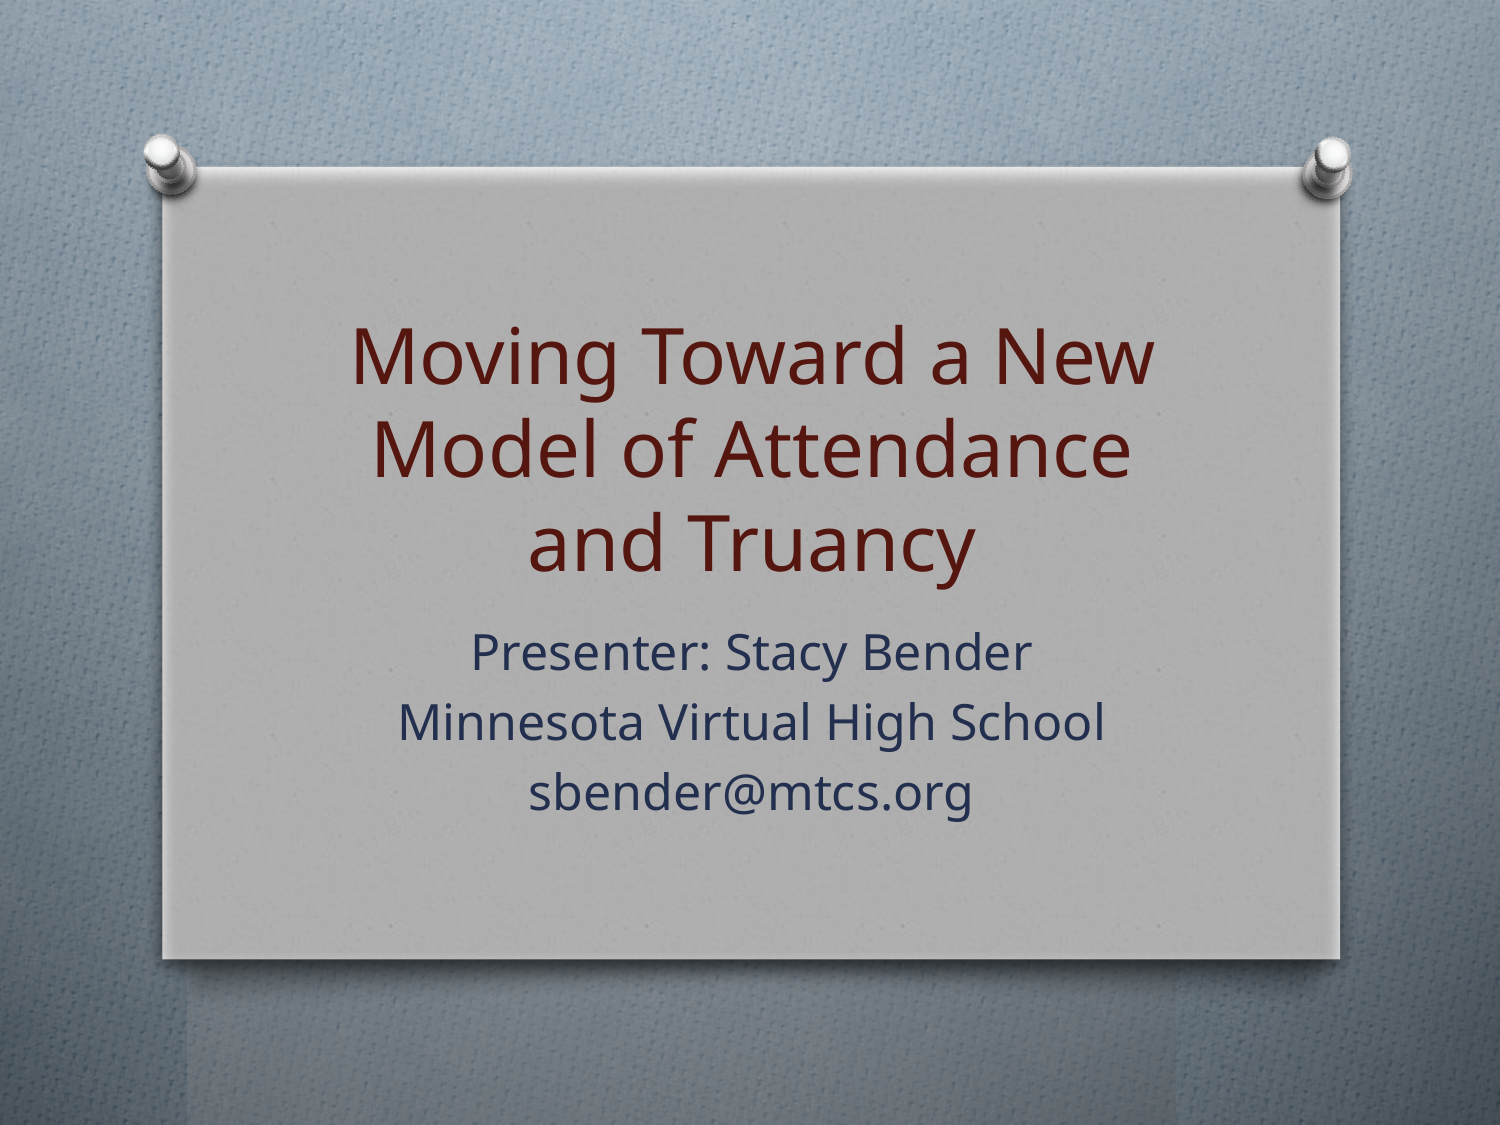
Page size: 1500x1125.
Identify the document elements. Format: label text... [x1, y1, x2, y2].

title Moving Toward a New Model of Attendance and Truancy [283, 294, 1223, 595]
picture [1274, 109, 1396, 230]
picture [112, 100, 235, 224]
subtitle Presenter: Stacy Bender Minnesota Virtual High School sbender@mtcs.org [283, 612, 1221, 863]
